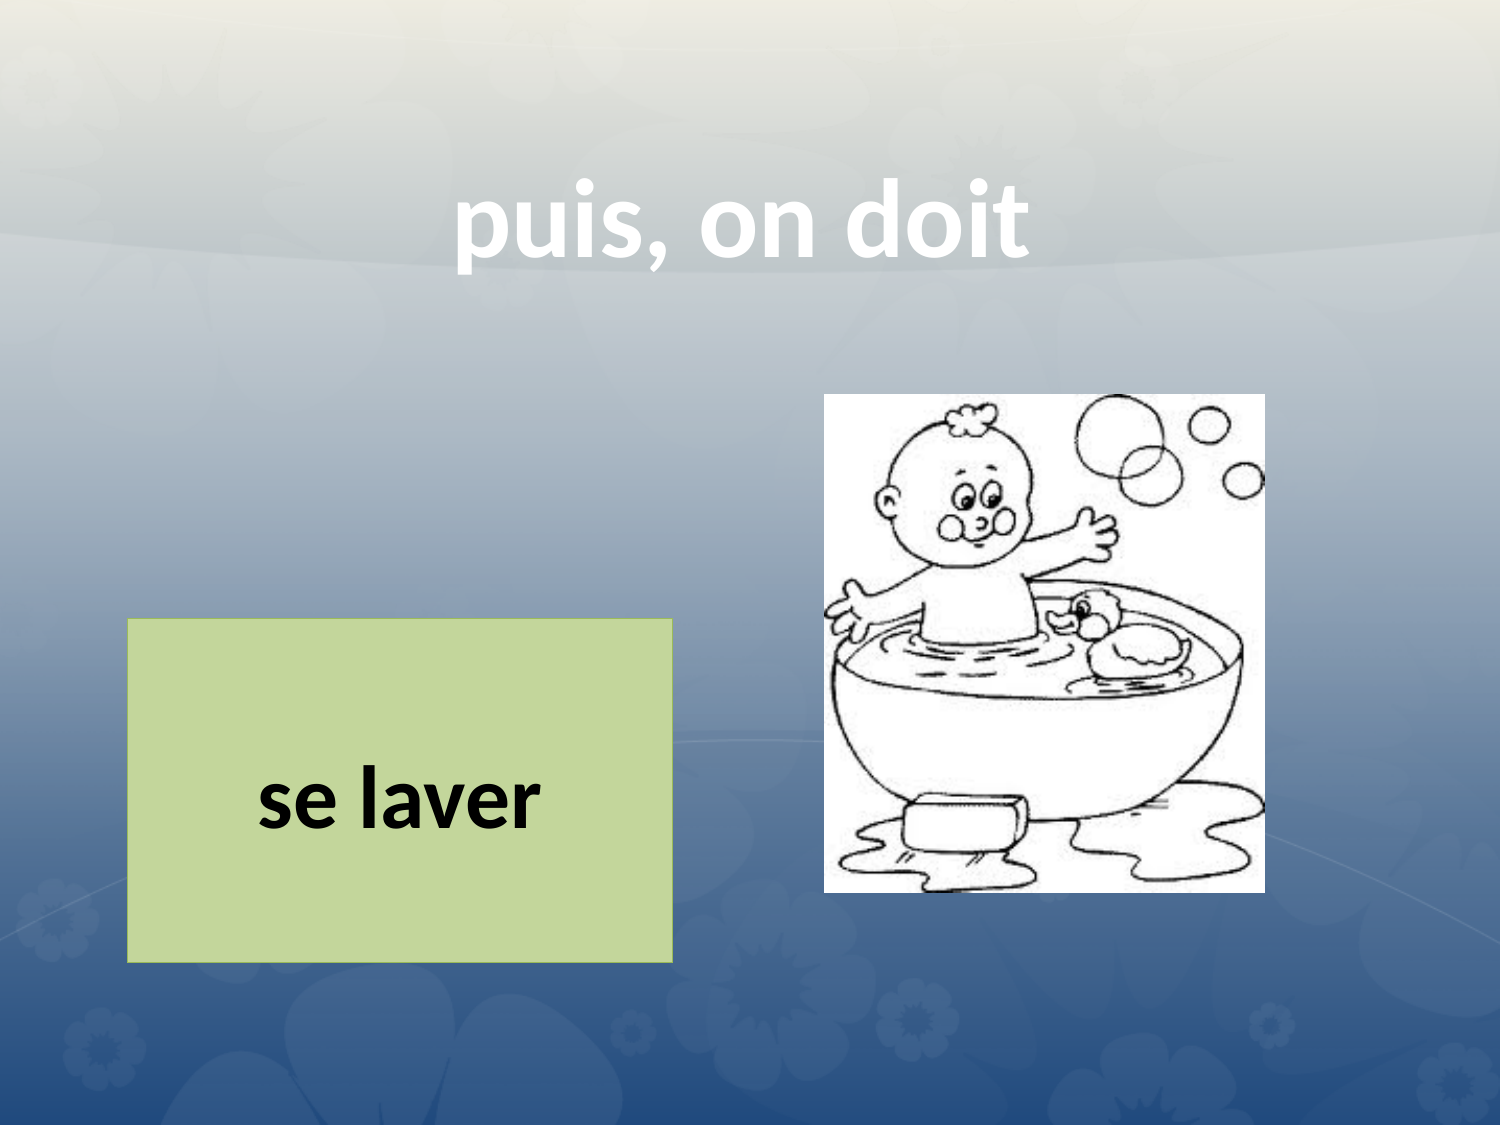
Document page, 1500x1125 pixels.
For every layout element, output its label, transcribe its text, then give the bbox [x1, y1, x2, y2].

picture [0, 0, 1500, 1125]
title puis, on doit [132, 88, 1377, 291]
subtitle se laver [127, 618, 673, 963]
